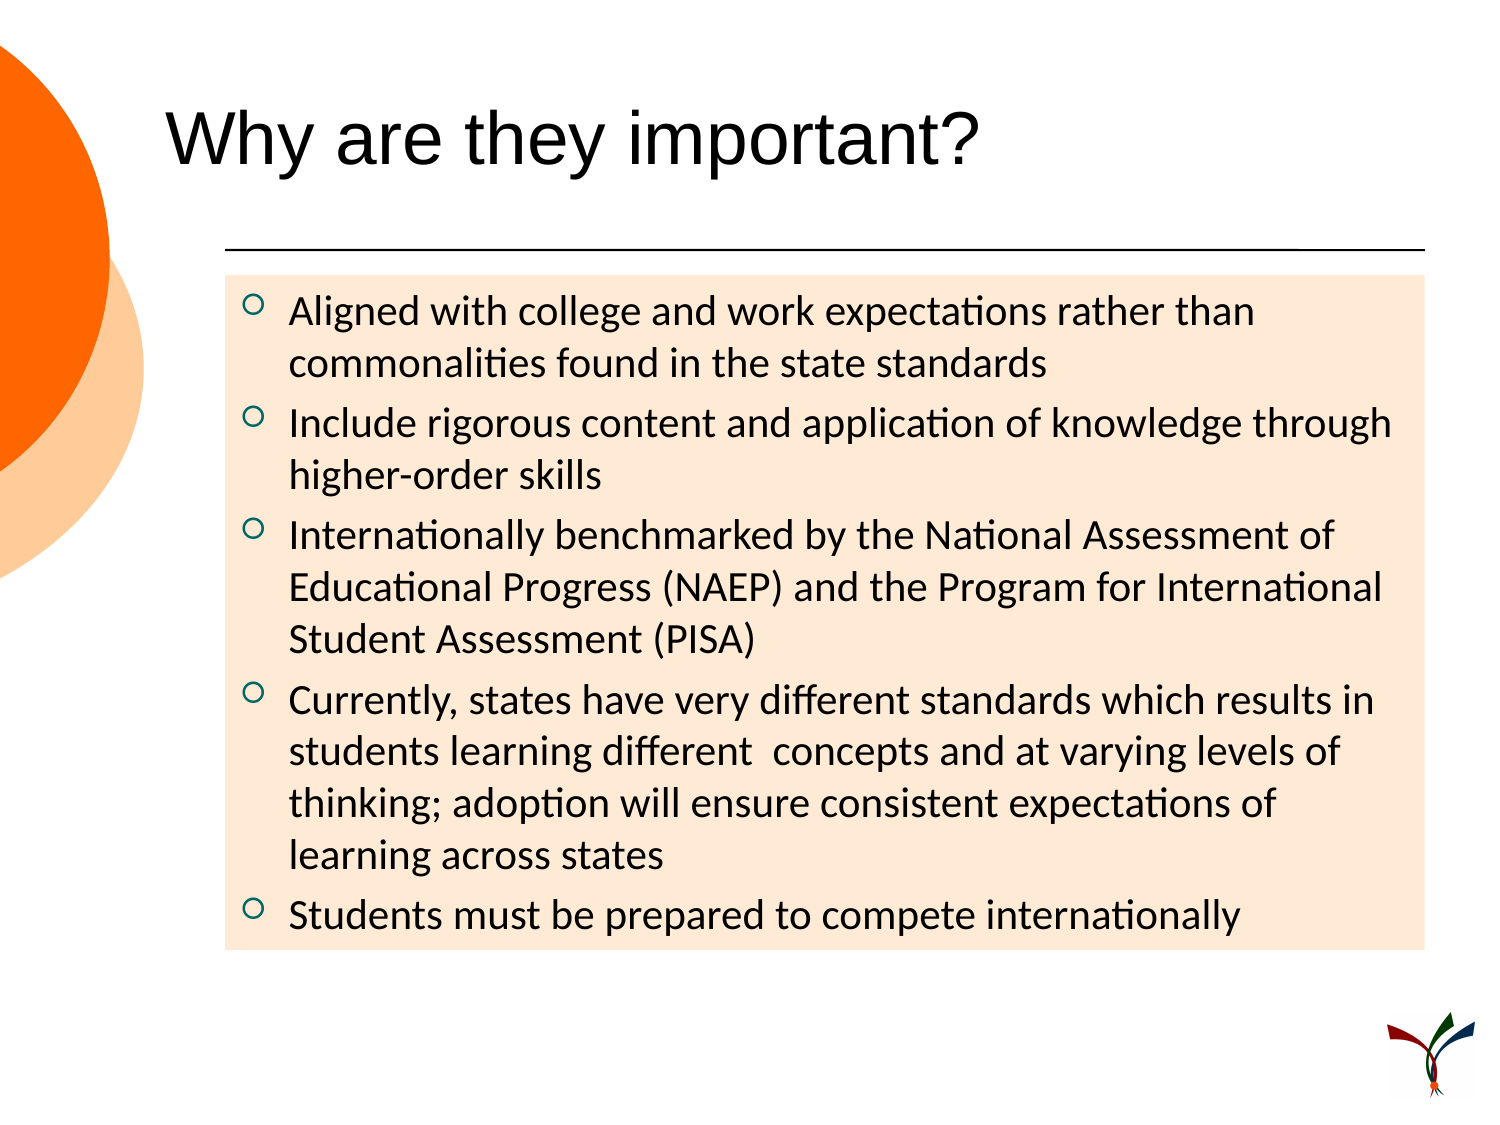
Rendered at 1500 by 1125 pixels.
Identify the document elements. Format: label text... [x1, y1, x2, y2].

list Aligned with college and work expectations rather than commonalities found in the state standards Include rigorous content and application of knowledge through higher-order skills Internationally benchmarked by the National Assessment of Educational Progress (NAEP) and the Program for International Student Assessment (PISA) Currently, states have very different standards which results in students learning different concepts and at varying levels of thinking; adoption will ensure consistent expectations of learning across states Students must be prepared to compete internationally [224, 274, 1425, 951]
picture [1387, 1012, 1475, 1098]
title Why are they important? [149, 0, 1425, 188]
